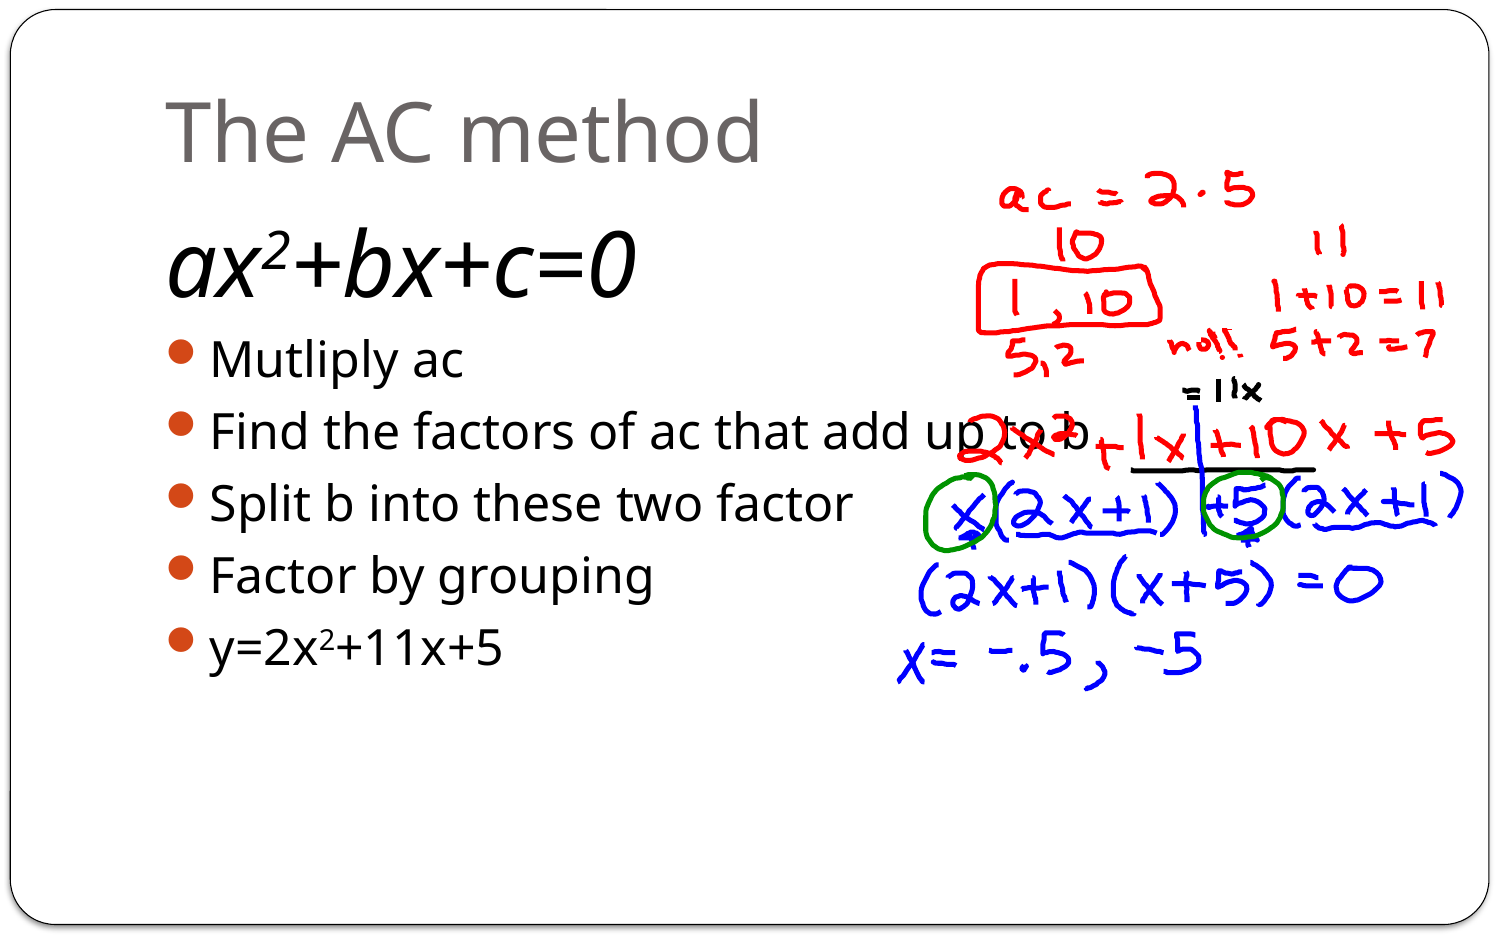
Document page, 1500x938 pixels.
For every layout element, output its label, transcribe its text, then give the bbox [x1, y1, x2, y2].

text_box [1416, 330, 1434, 358]
text_box [1157, 482, 1177, 536]
text_box [1315, 230, 1321, 255]
text_box [1116, 496, 1120, 510]
text_box [1314, 519, 1437, 531]
text_box [1394, 504, 1399, 516]
text_box [1210, 443, 1241, 447]
text_box [1387, 420, 1397, 450]
text_box [1001, 187, 1029, 211]
text_box [1328, 424, 1346, 451]
text_box [1058, 227, 1064, 262]
text_box [1063, 495, 1079, 512]
text_box [1171, 582, 1206, 587]
text_box [1269, 418, 1305, 455]
text_box [1249, 425, 1259, 459]
text_box [1387, 346, 1408, 350]
text_box [1068, 561, 1096, 608]
text_box [1242, 383, 1251, 392]
text_box [1039, 189, 1071, 209]
text_box [1194, 405, 1206, 536]
text_box [1202, 471, 1284, 539]
text_box [1379, 289, 1399, 293]
text_box [1175, 450, 1184, 459]
text_box [1155, 437, 1174, 451]
text_box [1223, 328, 1236, 351]
text_box [1012, 490, 1053, 527]
text_box [1150, 589, 1163, 606]
text_box [1345, 285, 1365, 307]
text_box [1216, 570, 1248, 605]
text_box [1437, 282, 1443, 307]
text_box [1021, 586, 1049, 591]
text_box [958, 415, 1006, 464]
text_box [1419, 418, 1454, 455]
text_box [992, 576, 1014, 605]
text_box [1052, 415, 1078, 441]
text_box [1214, 430, 1221, 444]
text_box [1251, 392, 1262, 402]
text_box [1338, 439, 1349, 449]
text_box [1271, 328, 1297, 360]
text_box [1035, 442, 1055, 456]
text_box [1307, 294, 1318, 298]
text_box [1138, 574, 1149, 589]
text_box [1138, 413, 1144, 460]
text_box [1070, 498, 1091, 524]
text_box [1303, 486, 1336, 517]
text_box [1422, 483, 1427, 517]
text_box [977, 262, 1161, 334]
text_box [1440, 472, 1462, 519]
text_box [1007, 339, 1037, 376]
text_box [1226, 171, 1254, 206]
text_box [1167, 433, 1185, 463]
text_box [1320, 420, 1337, 438]
text_box [1182, 389, 1201, 393]
text_box [1079, 513, 1093, 528]
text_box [897, 632, 1199, 690]
text_box [1356, 503, 1369, 517]
text_box [1055, 344, 1084, 365]
text_box [1099, 200, 1123, 205]
list ax2+bx+c=0 Mutliply ac Find the factors of ac that add up to b Split b into these two factor Factor by grouping y=2x2+11x+5 [149, 197, 1426, 824]
text_box [1112, 555, 1136, 615]
text_box [1011, 427, 1034, 443]
text_box [1016, 530, 1157, 539]
text_box [1198, 339, 1210, 350]
text_box [1219, 447, 1225, 457]
text_box [1420, 281, 1424, 310]
text_box [1024, 430, 1042, 459]
text_box [947, 572, 980, 610]
text_box [1141, 573, 1161, 604]
text_box [1243, 383, 1260, 400]
text_box [1392, 432, 1407, 436]
text_box [1273, 280, 1280, 312]
text_box [1097, 189, 1118, 196]
text_box [1342, 488, 1355, 502]
text_box [1003, 592, 1018, 607]
text_box [1382, 500, 1415, 506]
text_box [1298, 574, 1319, 579]
text_box [1392, 487, 1396, 501]
title The AC method [149, 37, 1426, 195]
text_box [924, 473, 997, 552]
text_box [1208, 329, 1221, 353]
text_box [1335, 566, 1382, 602]
text_box [1146, 172, 1185, 208]
text_box [1040, 362, 1048, 378]
text_box [1266, 418, 1287, 429]
text_box [995, 481, 1014, 541]
text_box [1346, 489, 1367, 515]
text_box [1315, 330, 1326, 355]
text_box [1303, 288, 1314, 310]
text_box [1282, 477, 1301, 527]
text_box [920, 564, 942, 615]
text_box [1100, 438, 1110, 470]
text_box [1168, 339, 1191, 354]
text_box [989, 576, 1003, 591]
text_box [1340, 224, 1345, 253]
text_box [1104, 445, 1124, 449]
text_box [1338, 333, 1363, 355]
text_box [1250, 561, 1273, 606]
text_box [1298, 583, 1323, 587]
text_box [1328, 284, 1333, 308]
text_box [1071, 231, 1103, 260]
text_box [1058, 570, 1068, 603]
text_box [1143, 495, 1150, 523]
text_box [1032, 589, 1037, 605]
